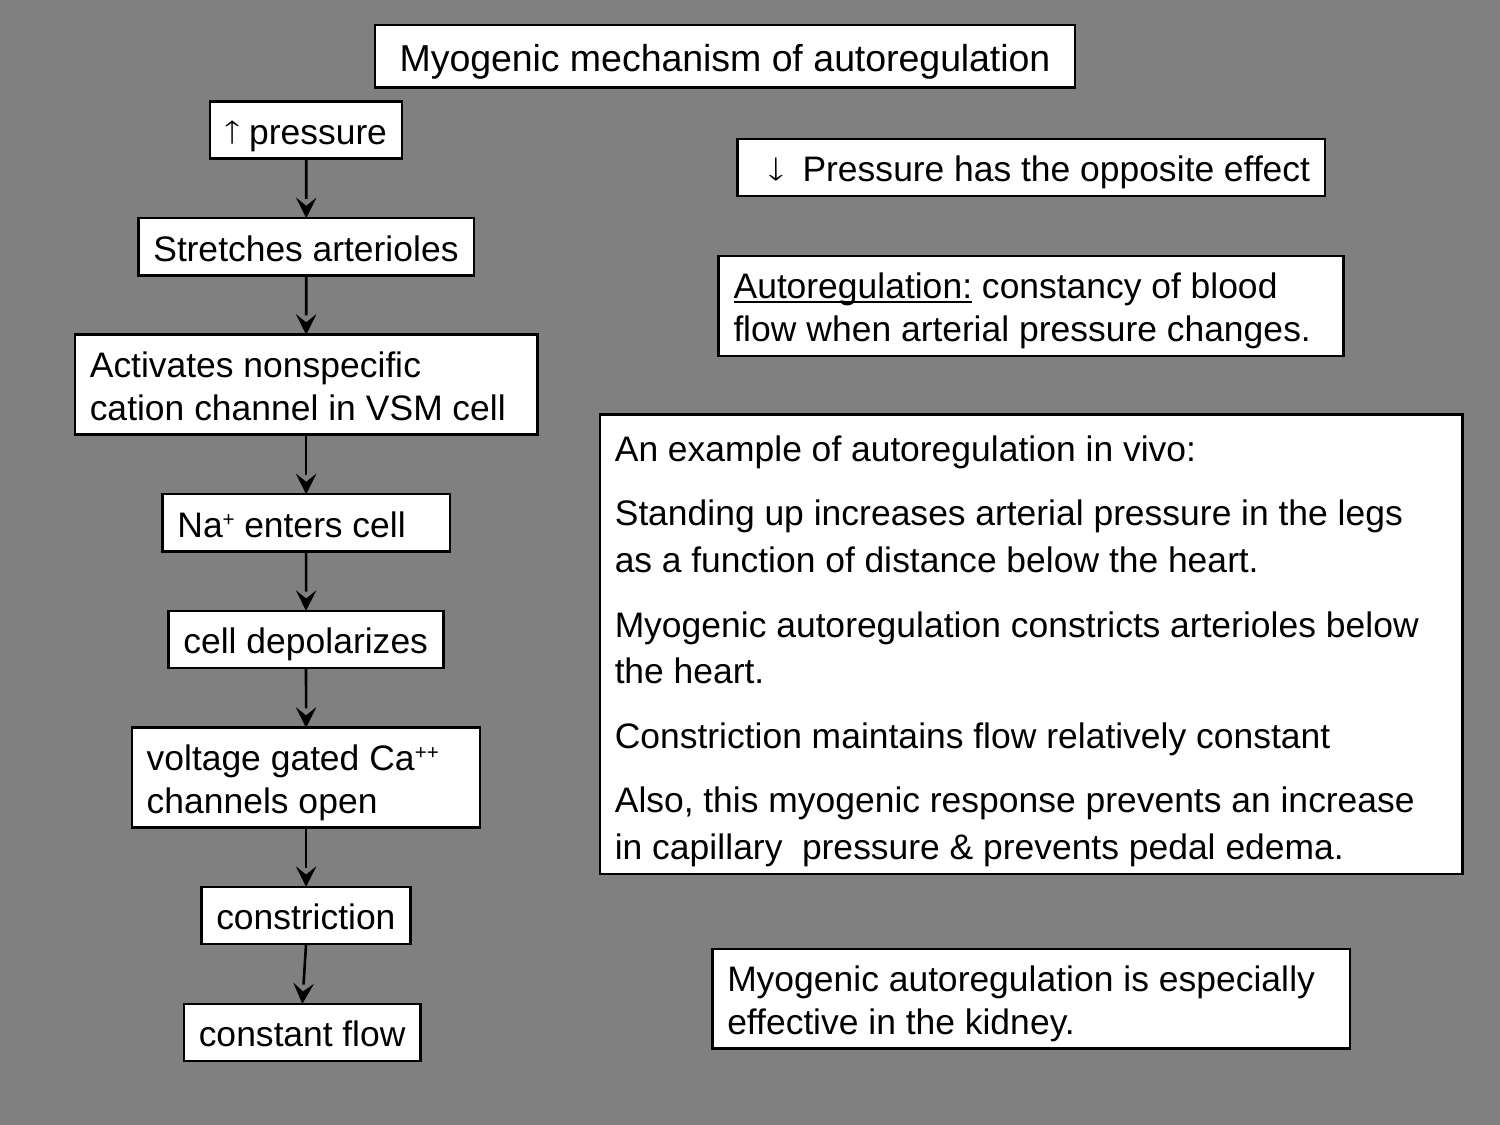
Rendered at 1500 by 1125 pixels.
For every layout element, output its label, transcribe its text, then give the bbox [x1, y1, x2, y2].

text_box  Pressure has the opposite effect [737, 138, 1325, 197]
text_box cell depolarizes [168, 610, 444, 669]
text_box  pressure [210, 101, 403, 159]
text_box Autoregulation: constancy of blood flow when arterial pressure changes. [718, 256, 1344, 356]
text_box constriction [201, 886, 411, 945]
text_box constant flow [183, 1003, 421, 1061]
text_box Na+ enters cell [162, 494, 450, 552]
text_box Activates nonspecific cation channel in VSM cell [74, 334, 538, 435]
text_box Myogenic autoregulation is especially effective in the kidney. [712, 948, 1350, 1049]
title Myogenic mechanism of autoregulation [374, 24, 1076, 89]
text_box Stretches arterioles [138, 218, 474, 276]
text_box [302, 946, 307, 1002]
text_box An example of autoregulation in vivo: Standing up increases arterial pressure in the legs as a function of distance below the heart. Myogenic autoregulation constricts arterioles below the heart. Constriction maintains flow relatively constant Also, this myogenic response prevents an increase in capillary pressure & prevents pedal edema. [600, 414, 1463, 875]
text_box voltage gated Ca++ channels open [131, 727, 481, 828]
